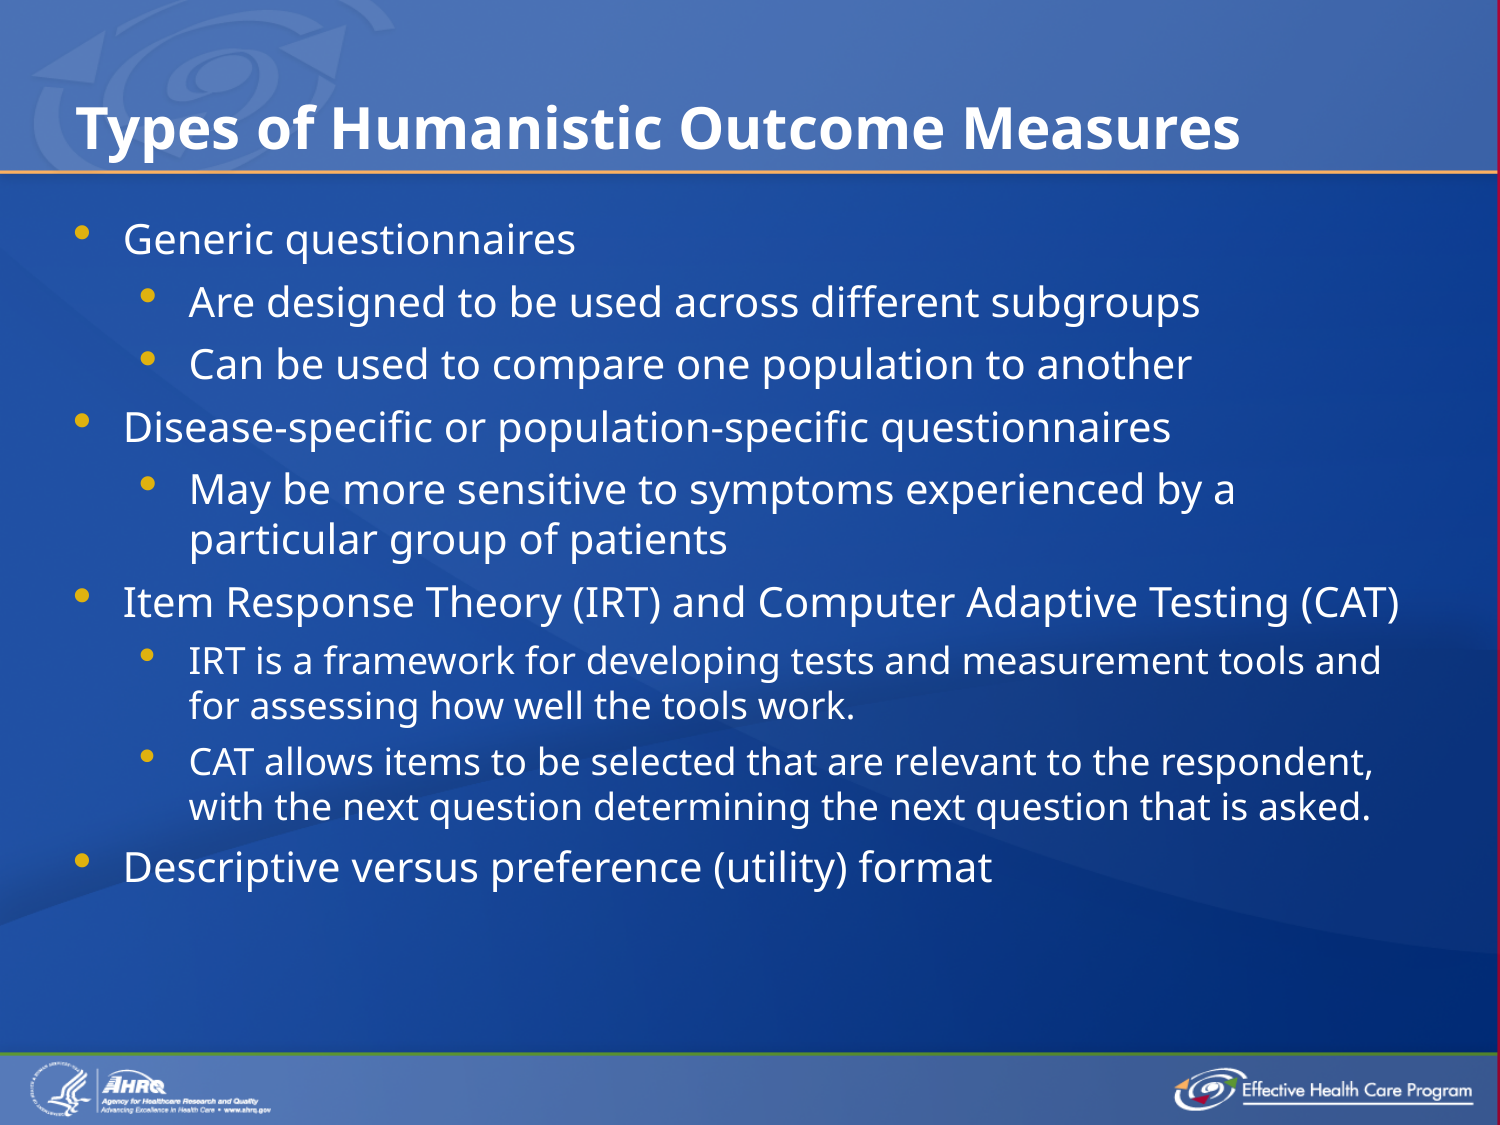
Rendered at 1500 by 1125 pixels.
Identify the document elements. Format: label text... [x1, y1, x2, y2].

picture [0, 0, 1500, 1125]
title Types of Humanistic Outcome Measures [75, 21, 1425, 163]
list Generic questionnaires Are designed to be used across different subgroups Can be used to compare one population to another Disease-specific or population-specific questionnaires May be more sensitive to symptoms experienced by a particular group of patients Item Response Theory (IRT) and Computer Adaptive Testing (CAT) IRT is a framework for developing tests and measurement tools and for assessing how well the tools work. CAT allows items to be selected that are relevant to the respondent, with the next question determining the next question that is asked. Descriptive versus preference (utility) format [75, 213, 1425, 1005]
